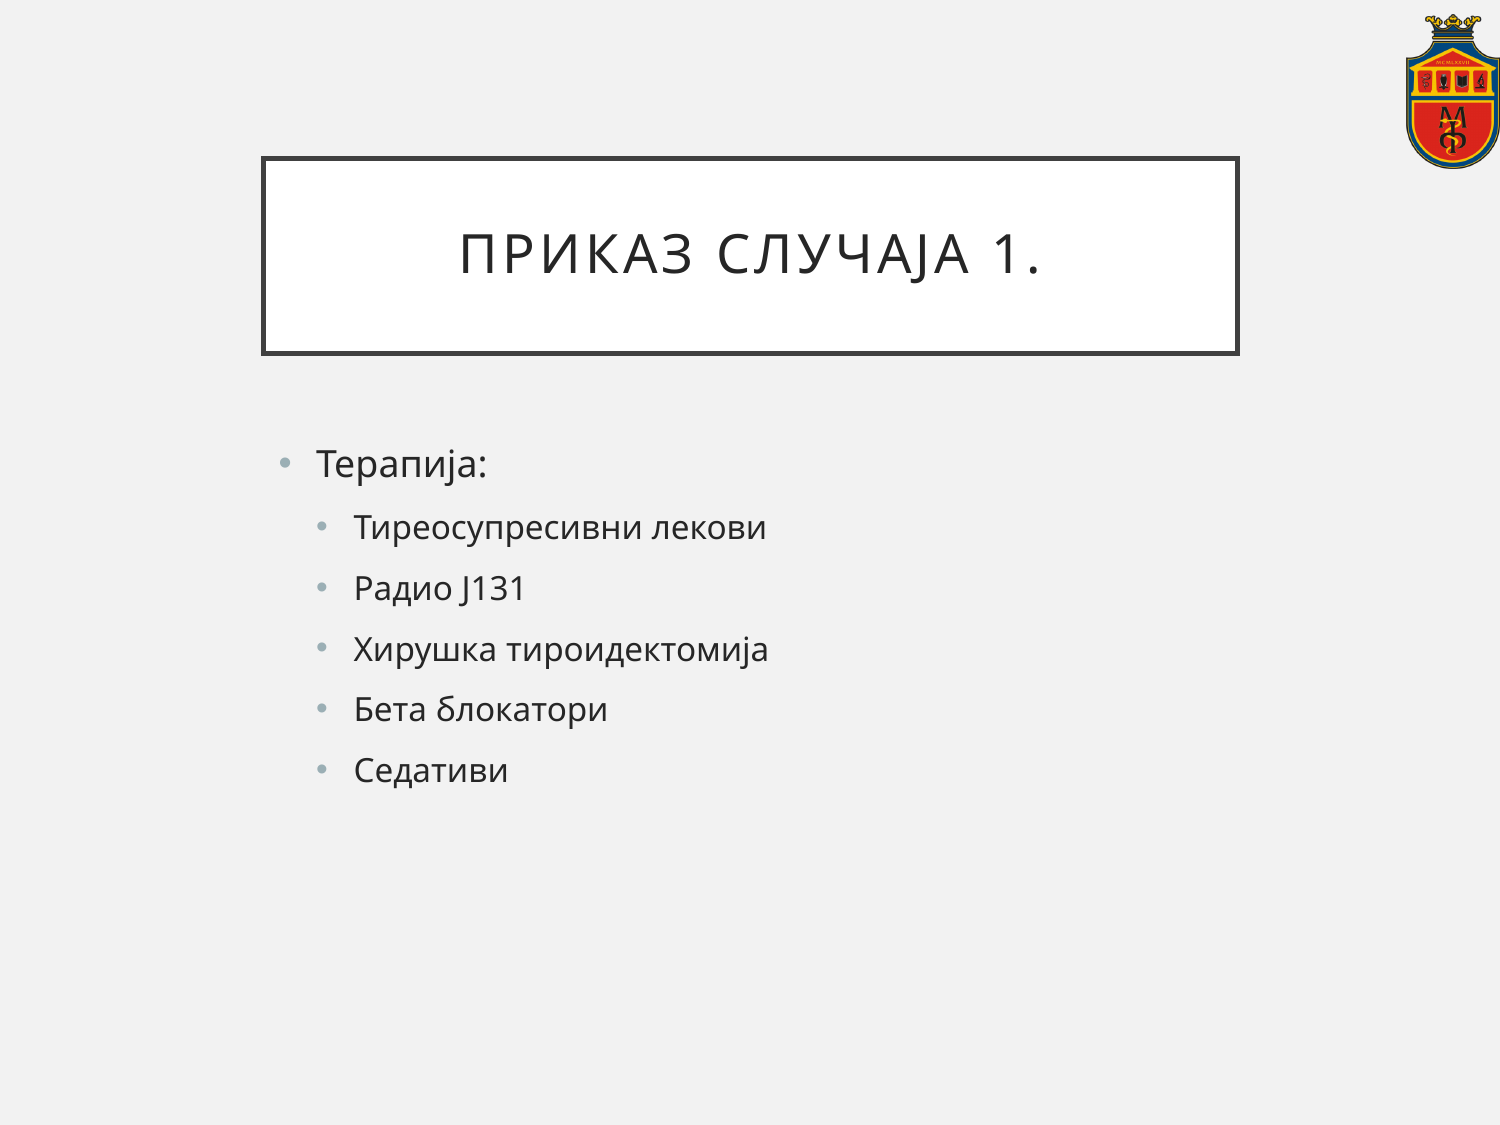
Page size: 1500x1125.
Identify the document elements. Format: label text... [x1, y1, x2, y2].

picture [1406, 14, 1500, 169]
title Приказ случаја 1. [261, 156, 1240, 356]
list Терапија: Тиреосупресивни лекови Радио Ј131 Хирушка тироидектомија Бета блокатори Седативи [263, 432, 1238, 942]
